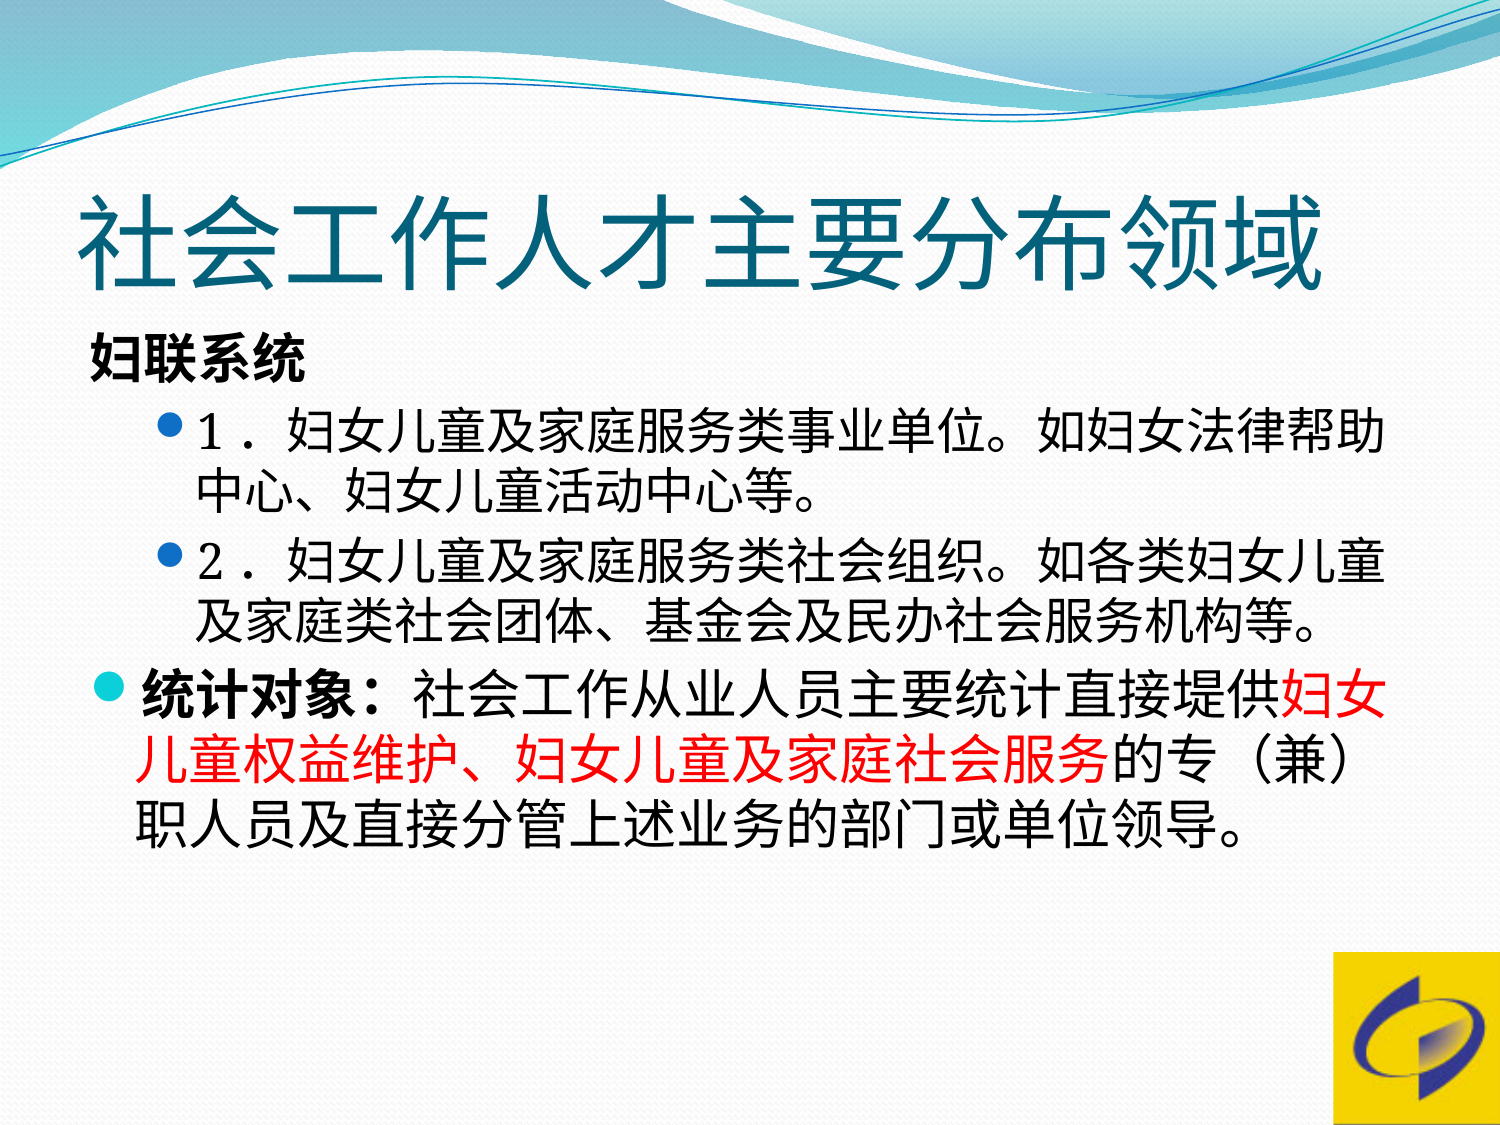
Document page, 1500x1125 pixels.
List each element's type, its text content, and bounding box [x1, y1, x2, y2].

picture [1333, 952, 1500, 1125]
list 妇联系统 1．妇女儿童及家庭服务类事业单位。如妇女法律帮助中心、妇女儿童活动中心等。 2．妇女儿童及家庭服务类社会组织。如各类妇女儿童及家庭类社会团体、基金会及民办社会服务机构等。 统计对象：社会工作从业人员主要统计直接堤供妇女儿童权益维护、妇女儿童及家庭社会服务的专（兼）职人员及直接分管上述业务的部门或单位领导。 [75, 317, 1425, 1038]
title 社会工作人才主要分布领域 [75, 115, 1425, 303]
